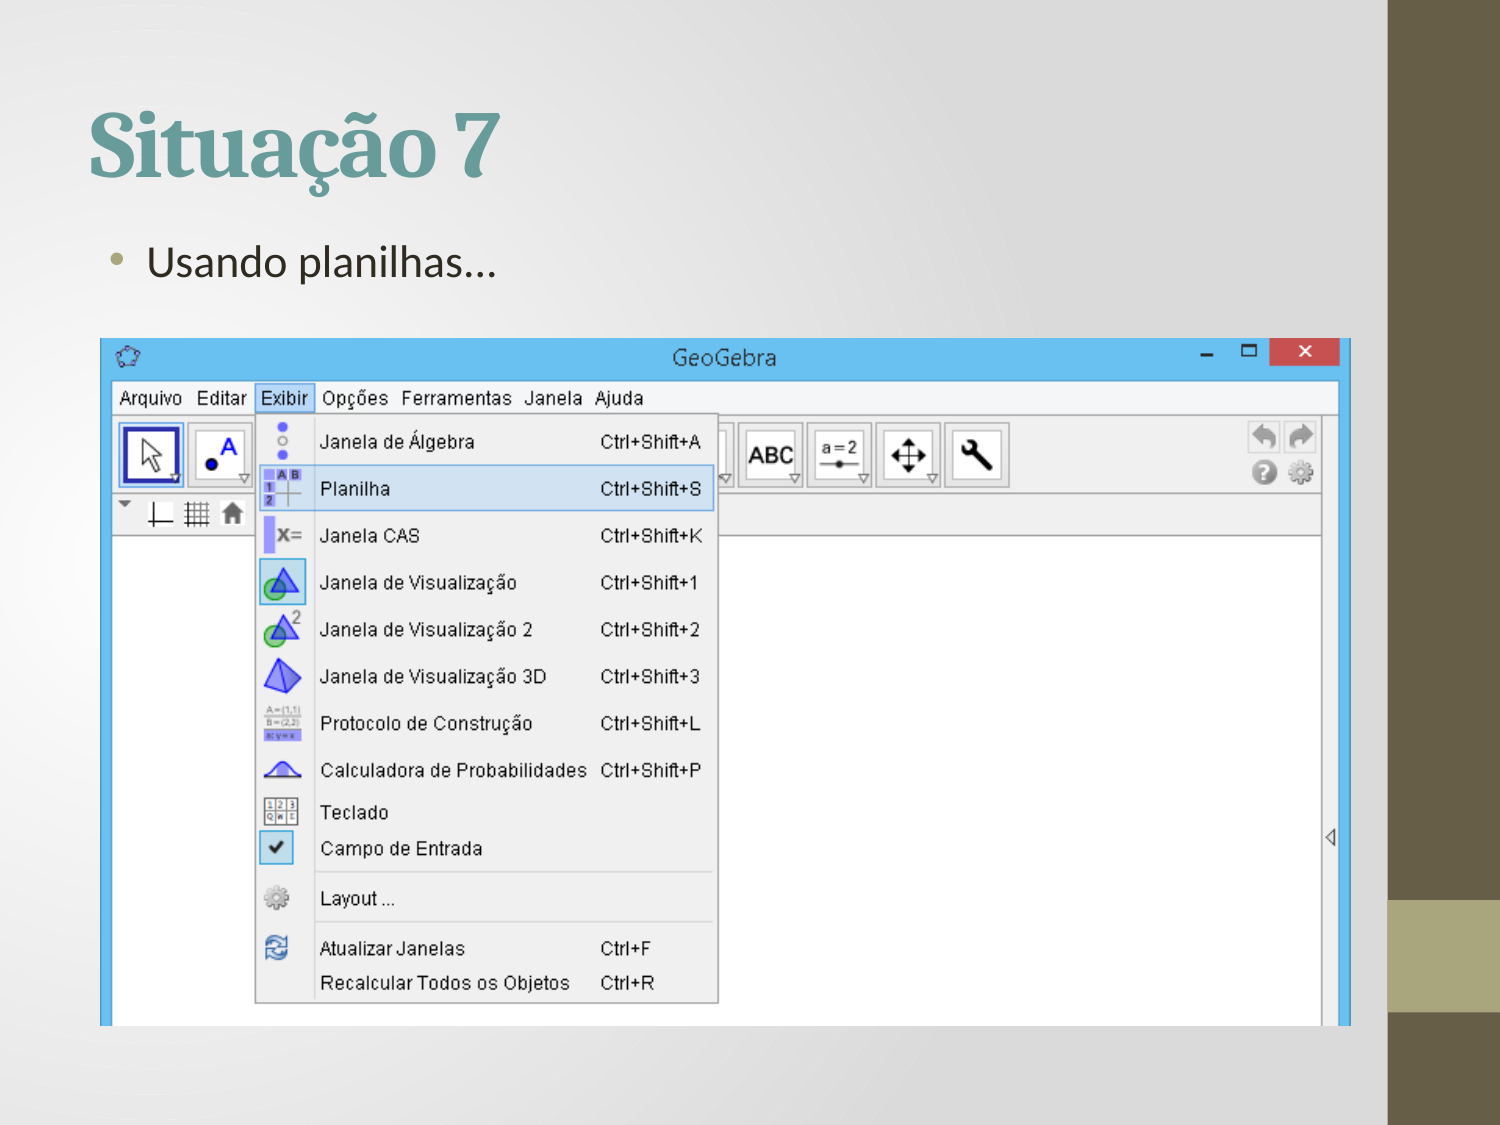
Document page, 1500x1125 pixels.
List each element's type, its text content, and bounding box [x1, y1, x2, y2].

list Usando planilhas... [75, 223, 1325, 1012]
title Situação 7 [75, 45, 1325, 223]
picture [99, 337, 1351, 1027]
